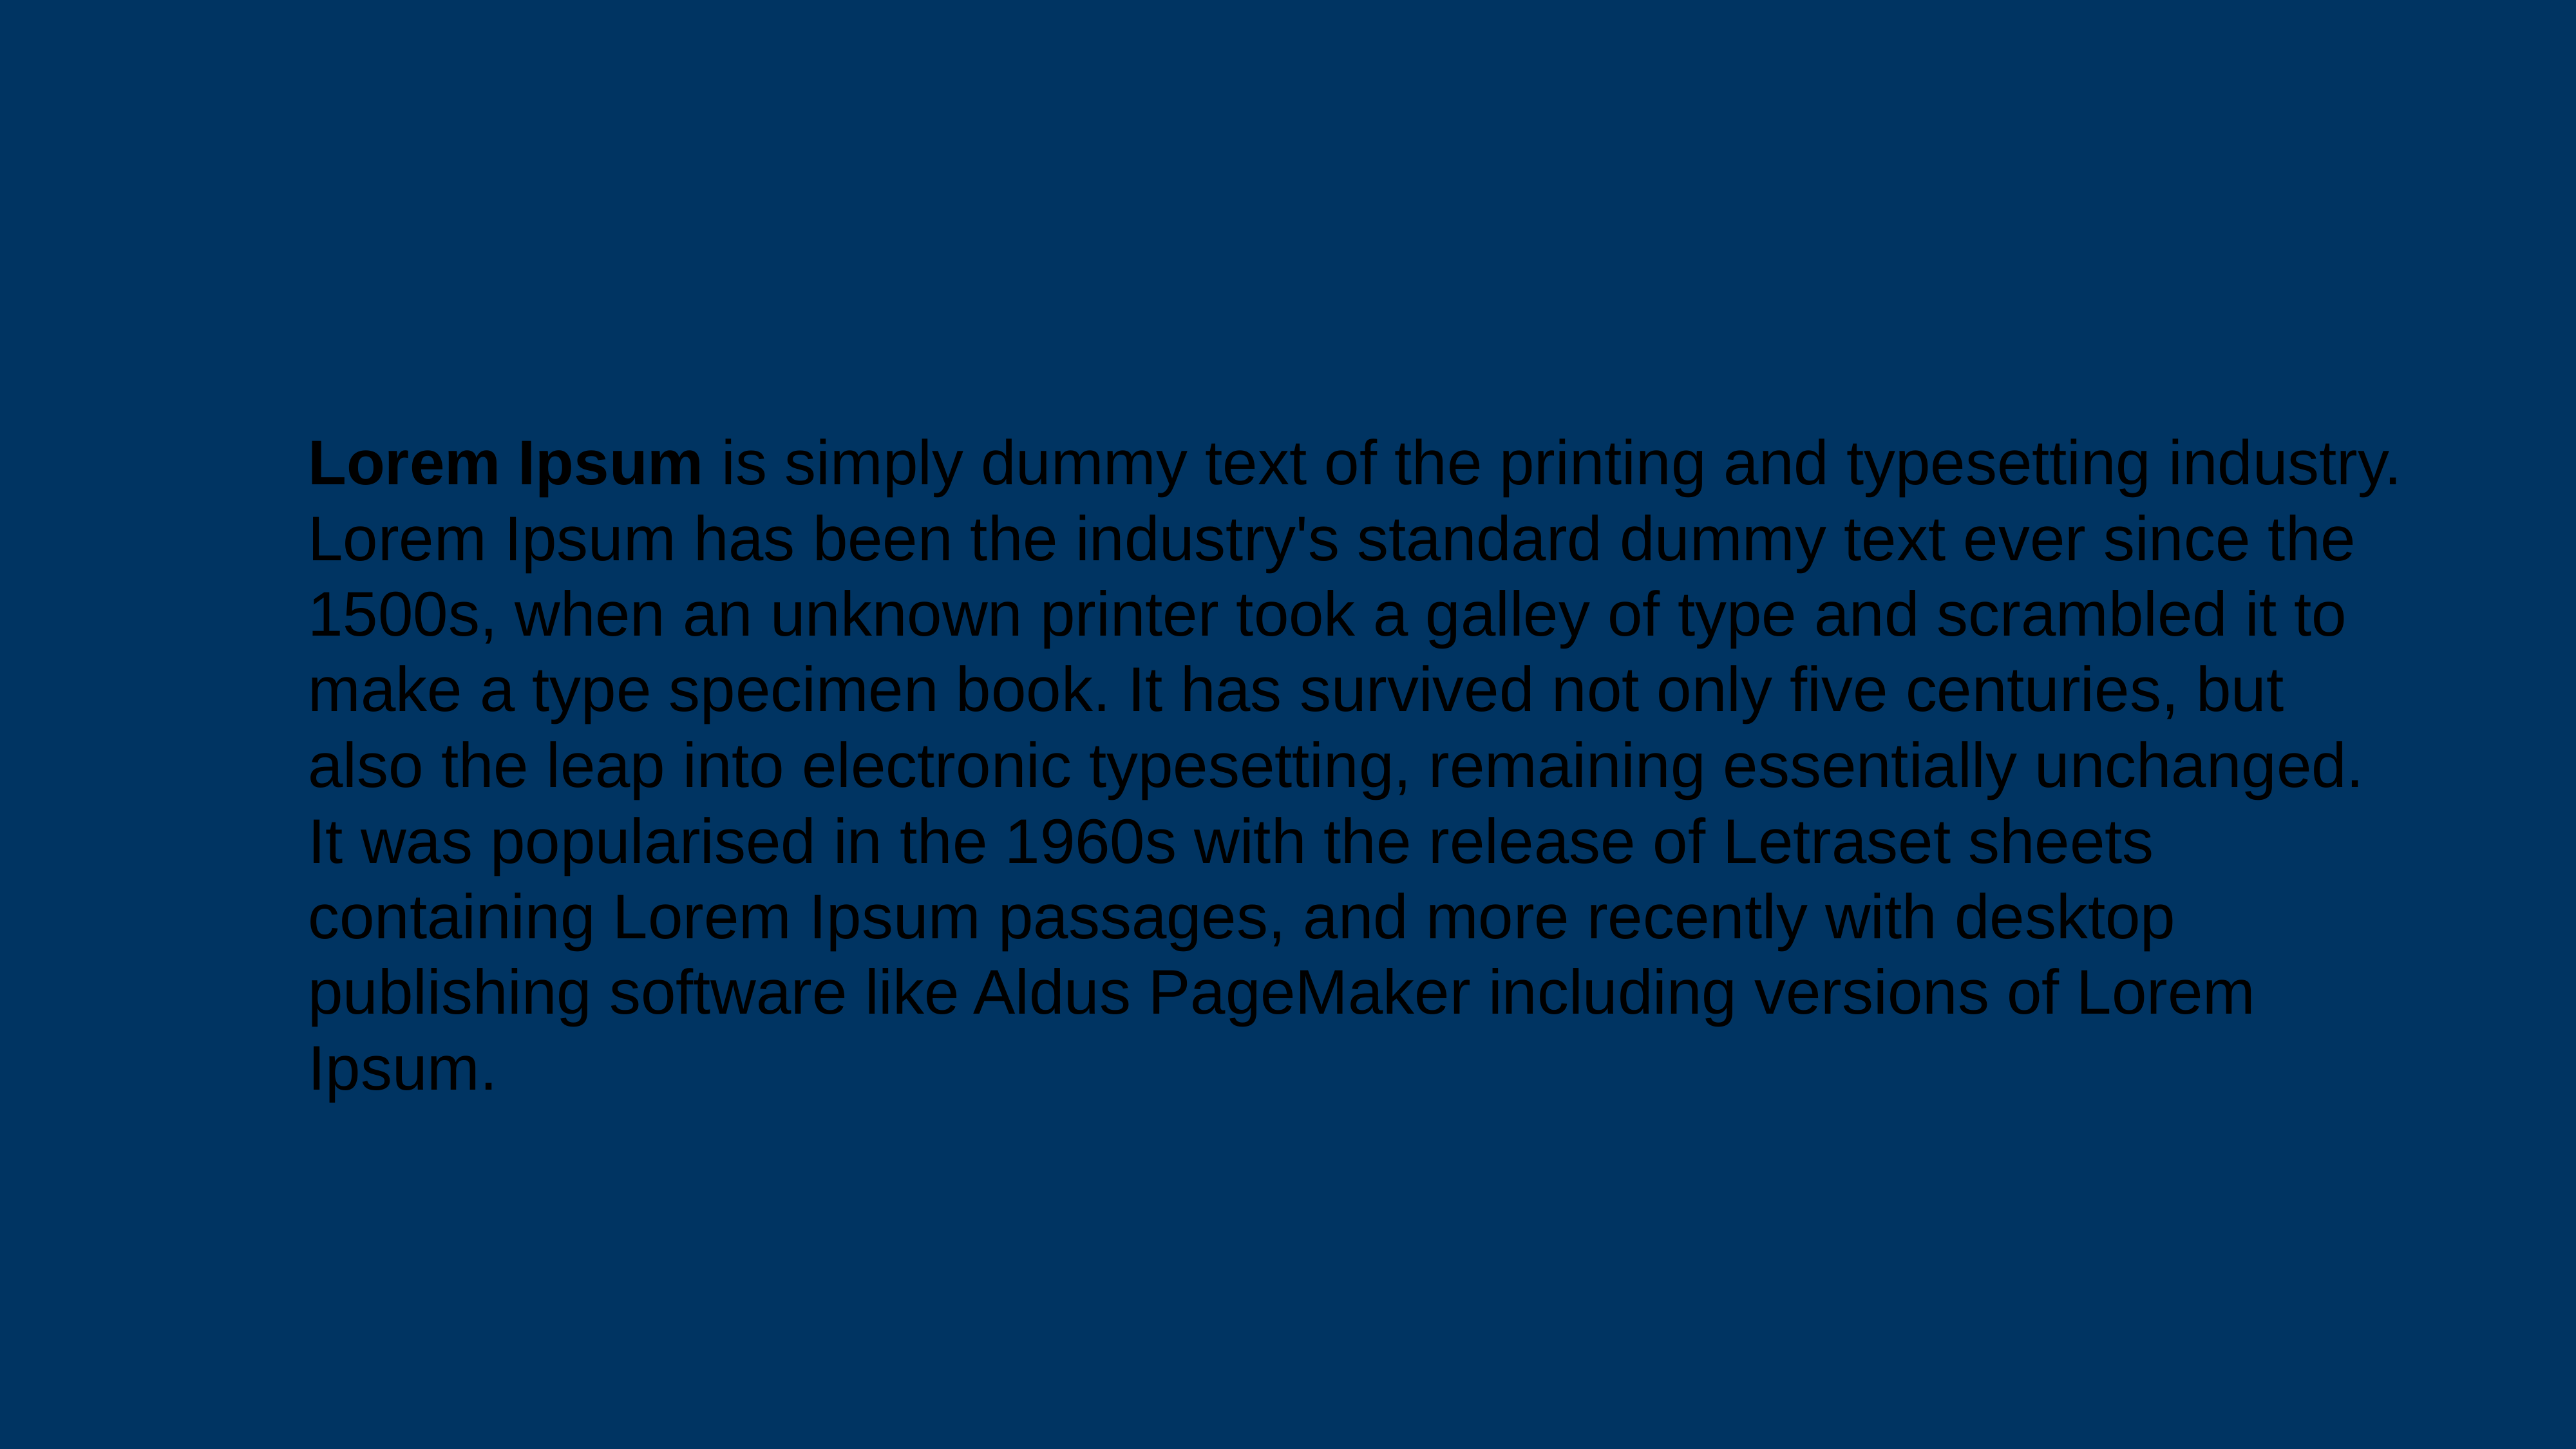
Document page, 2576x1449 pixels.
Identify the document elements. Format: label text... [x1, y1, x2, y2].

text_box Lorem Ipsum is simply dummy text of the printing and typesetting industry. Lorem Ipsum has been the industry's standard dummy text ever since the 1500s, when an unknown printer took a galley of type and scrambled it to make a type specimen book. It has survived not only five centuries, but also the leap into electronic typesetting, remaining essentially unchanged. It was popularised in the 1960s with the release of Letraset sheets containing Lorem Ipsum passages, and more recently with desktop publishing software like Aldus PageMaker including versions of Lorem Ipsum. [303, 416, 2417, 1108]
